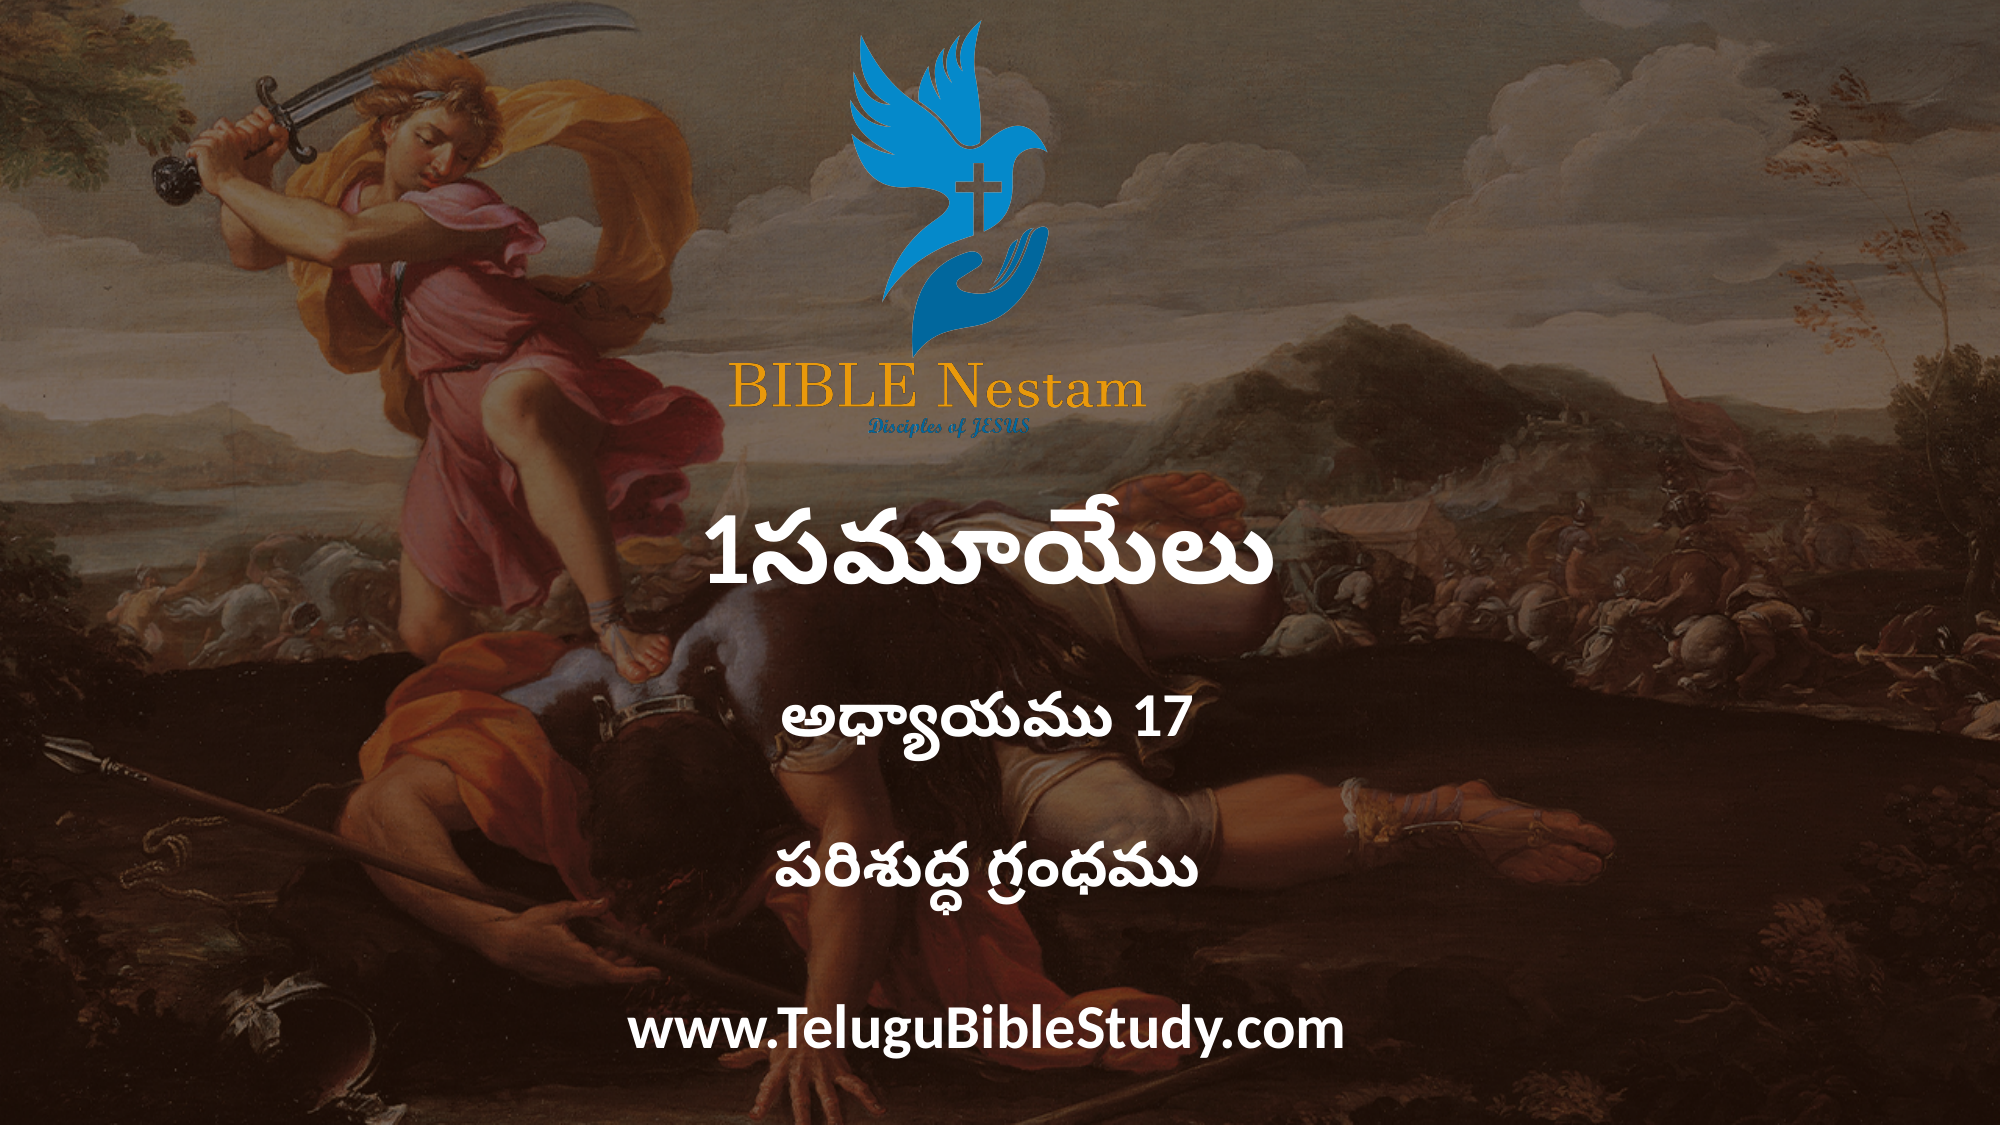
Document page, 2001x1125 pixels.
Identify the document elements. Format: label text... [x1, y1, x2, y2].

picture [0, 0, 2000, 1125]
title 1సమూయేలు [50, 437, 1925, 646]
subtitle అధ్యాయము 17 పరిశుద్ధ గ్రంధము www.TeluguBibleStudy.com [50, 666, 1925, 1084]
